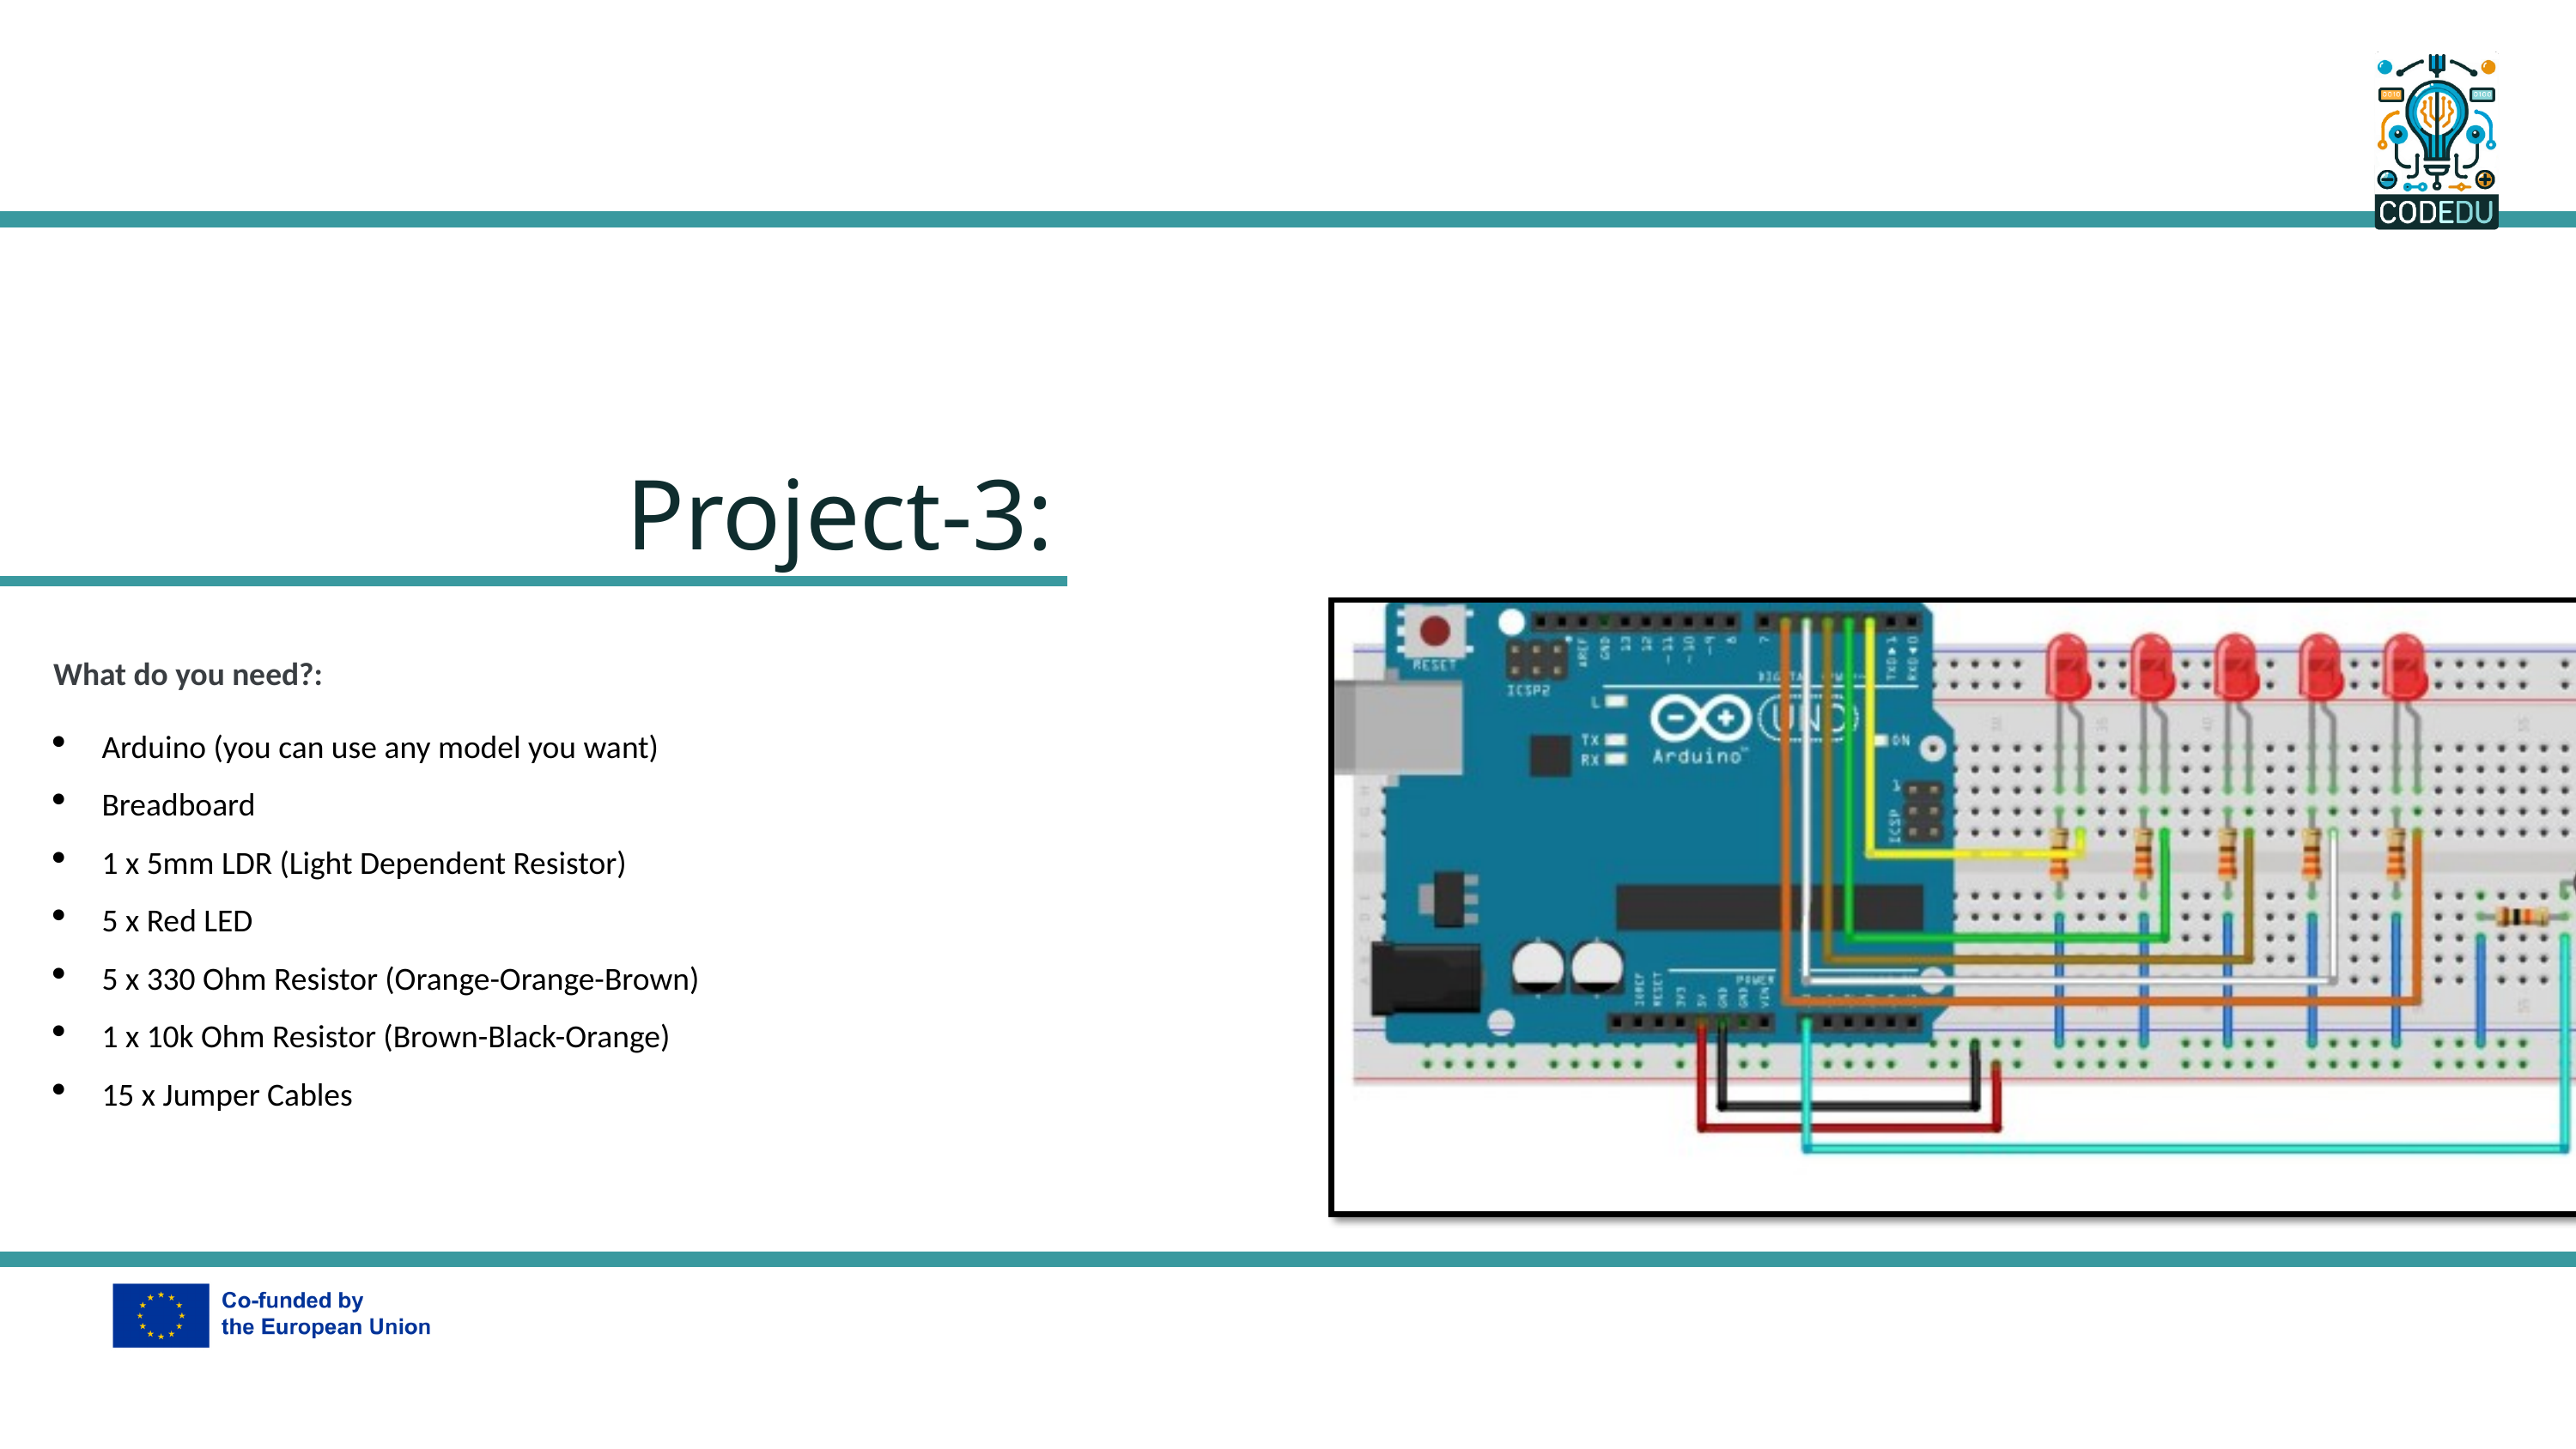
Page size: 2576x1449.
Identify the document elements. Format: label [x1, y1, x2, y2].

text_box [107, 1278, 443, 1353]
picture [1334, 603, 2576, 1212]
text_box [0, 218, 2576, 1260]
picture [2264, 0, 2576, 333]
